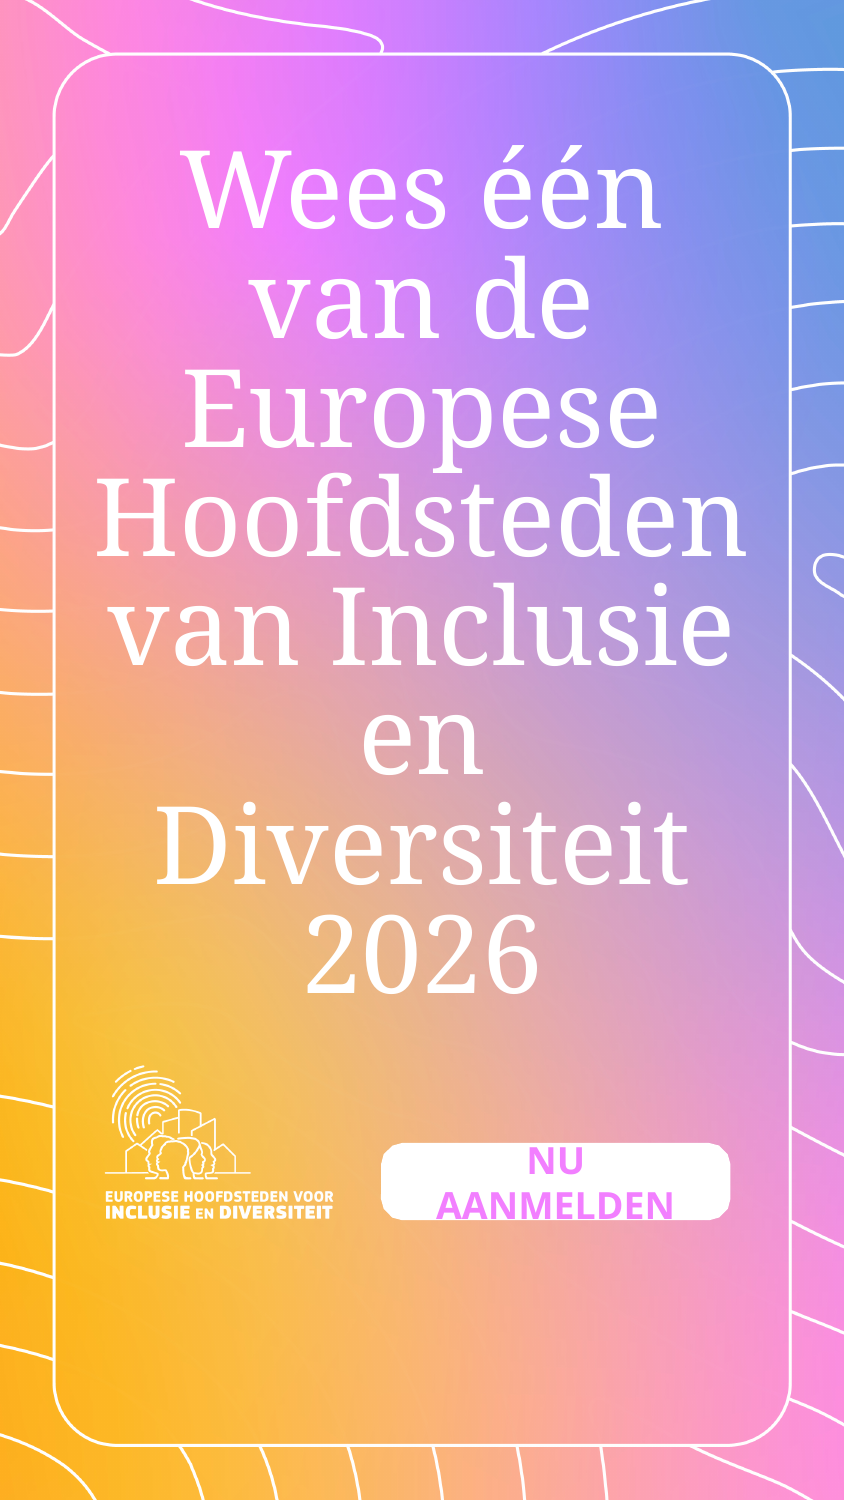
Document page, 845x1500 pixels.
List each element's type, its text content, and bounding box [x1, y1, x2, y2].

title Wees één van de Europese Hoofdsteden van Inclusie en Diversiteit 2026 [63, 163, 781, 993]
picture [0, 0, 844, 1500]
text_box NU AANMELDEN [395, 1156, 717, 1207]
